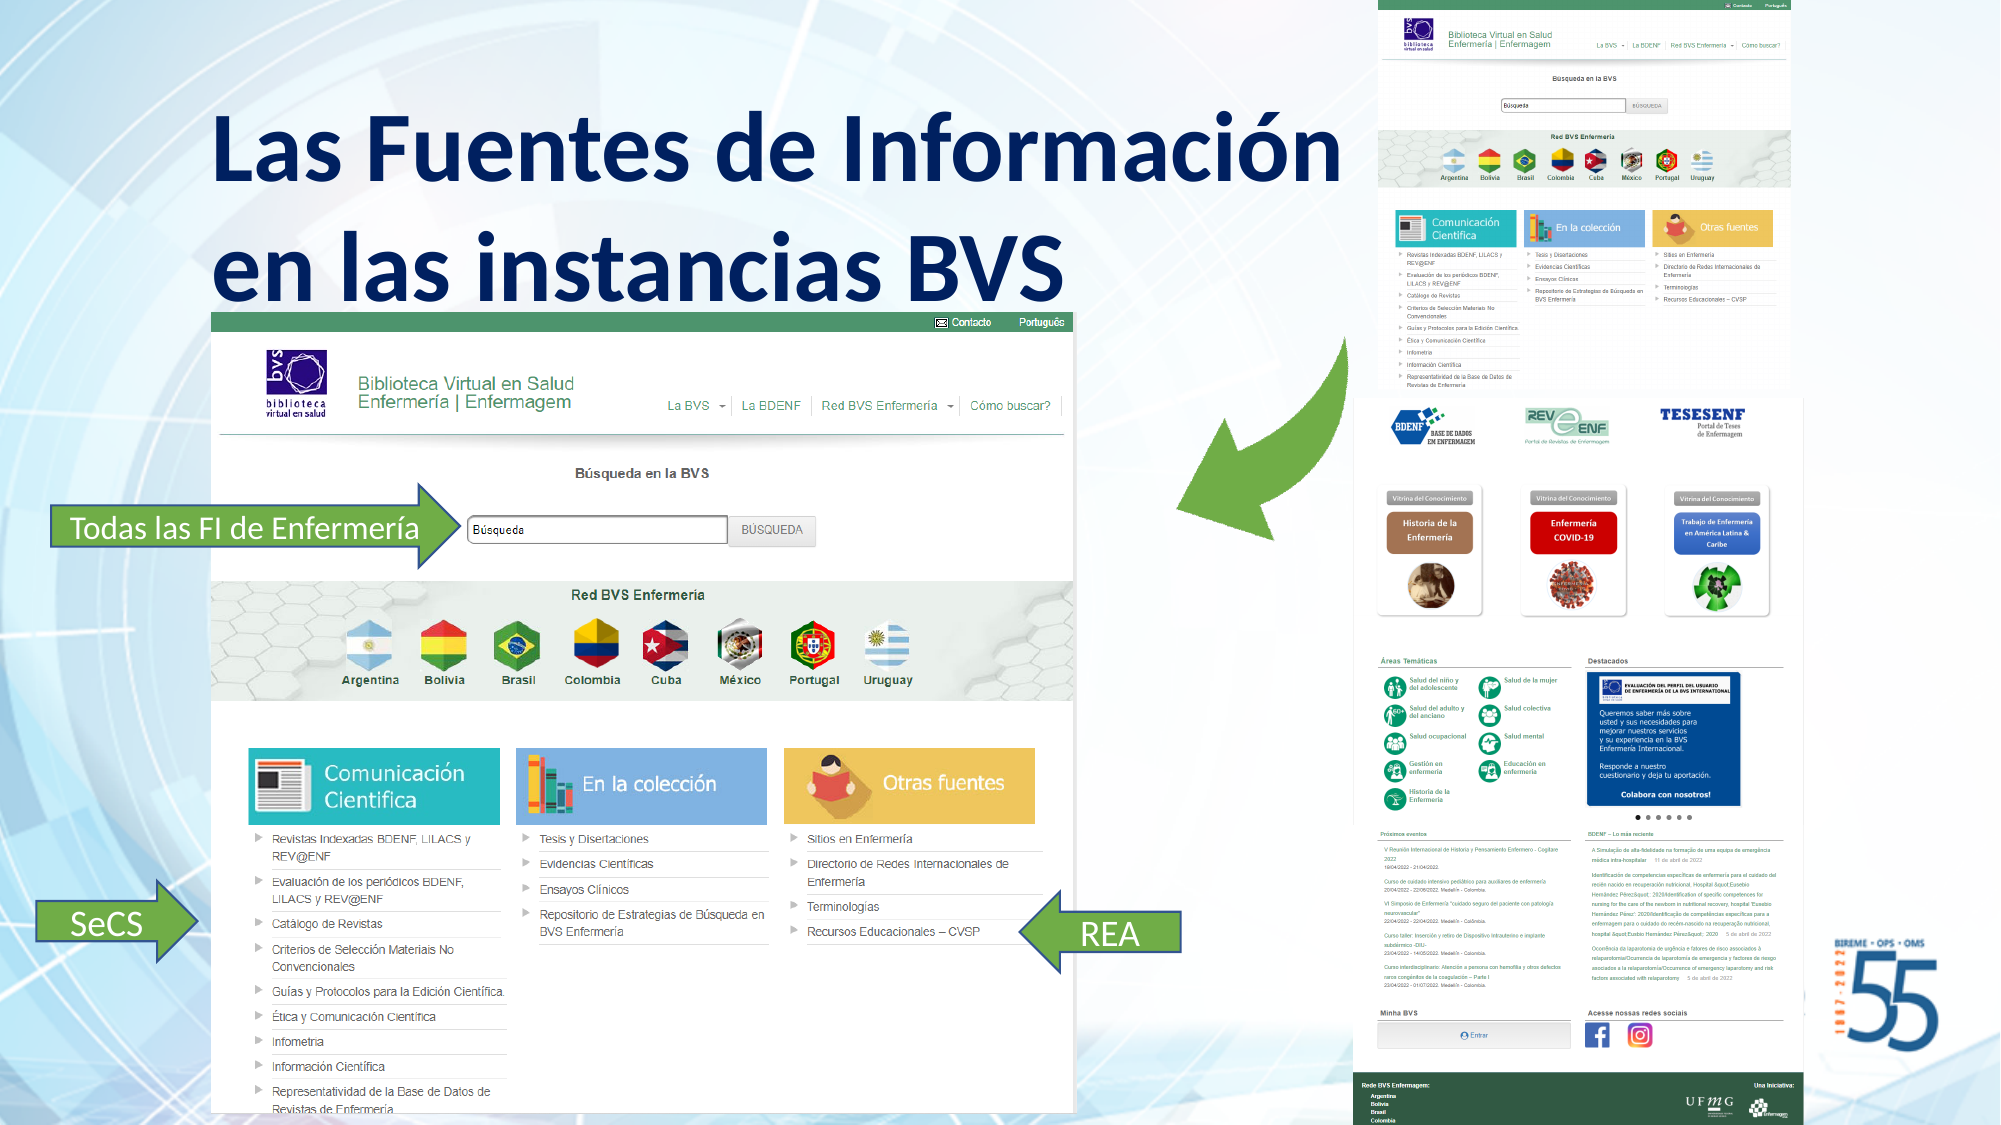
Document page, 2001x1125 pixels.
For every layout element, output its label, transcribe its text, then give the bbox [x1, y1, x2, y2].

text_box Las Fuentes de Información en las instancias BVS [196, 73, 1364, 329]
text_box Todas las FI de Enfermería [50, 504, 211, 548]
picture [0, 0, 2001, 1125]
text_box REA [1077, 910, 1182, 954]
text_box SeCS [35, 878, 199, 964]
